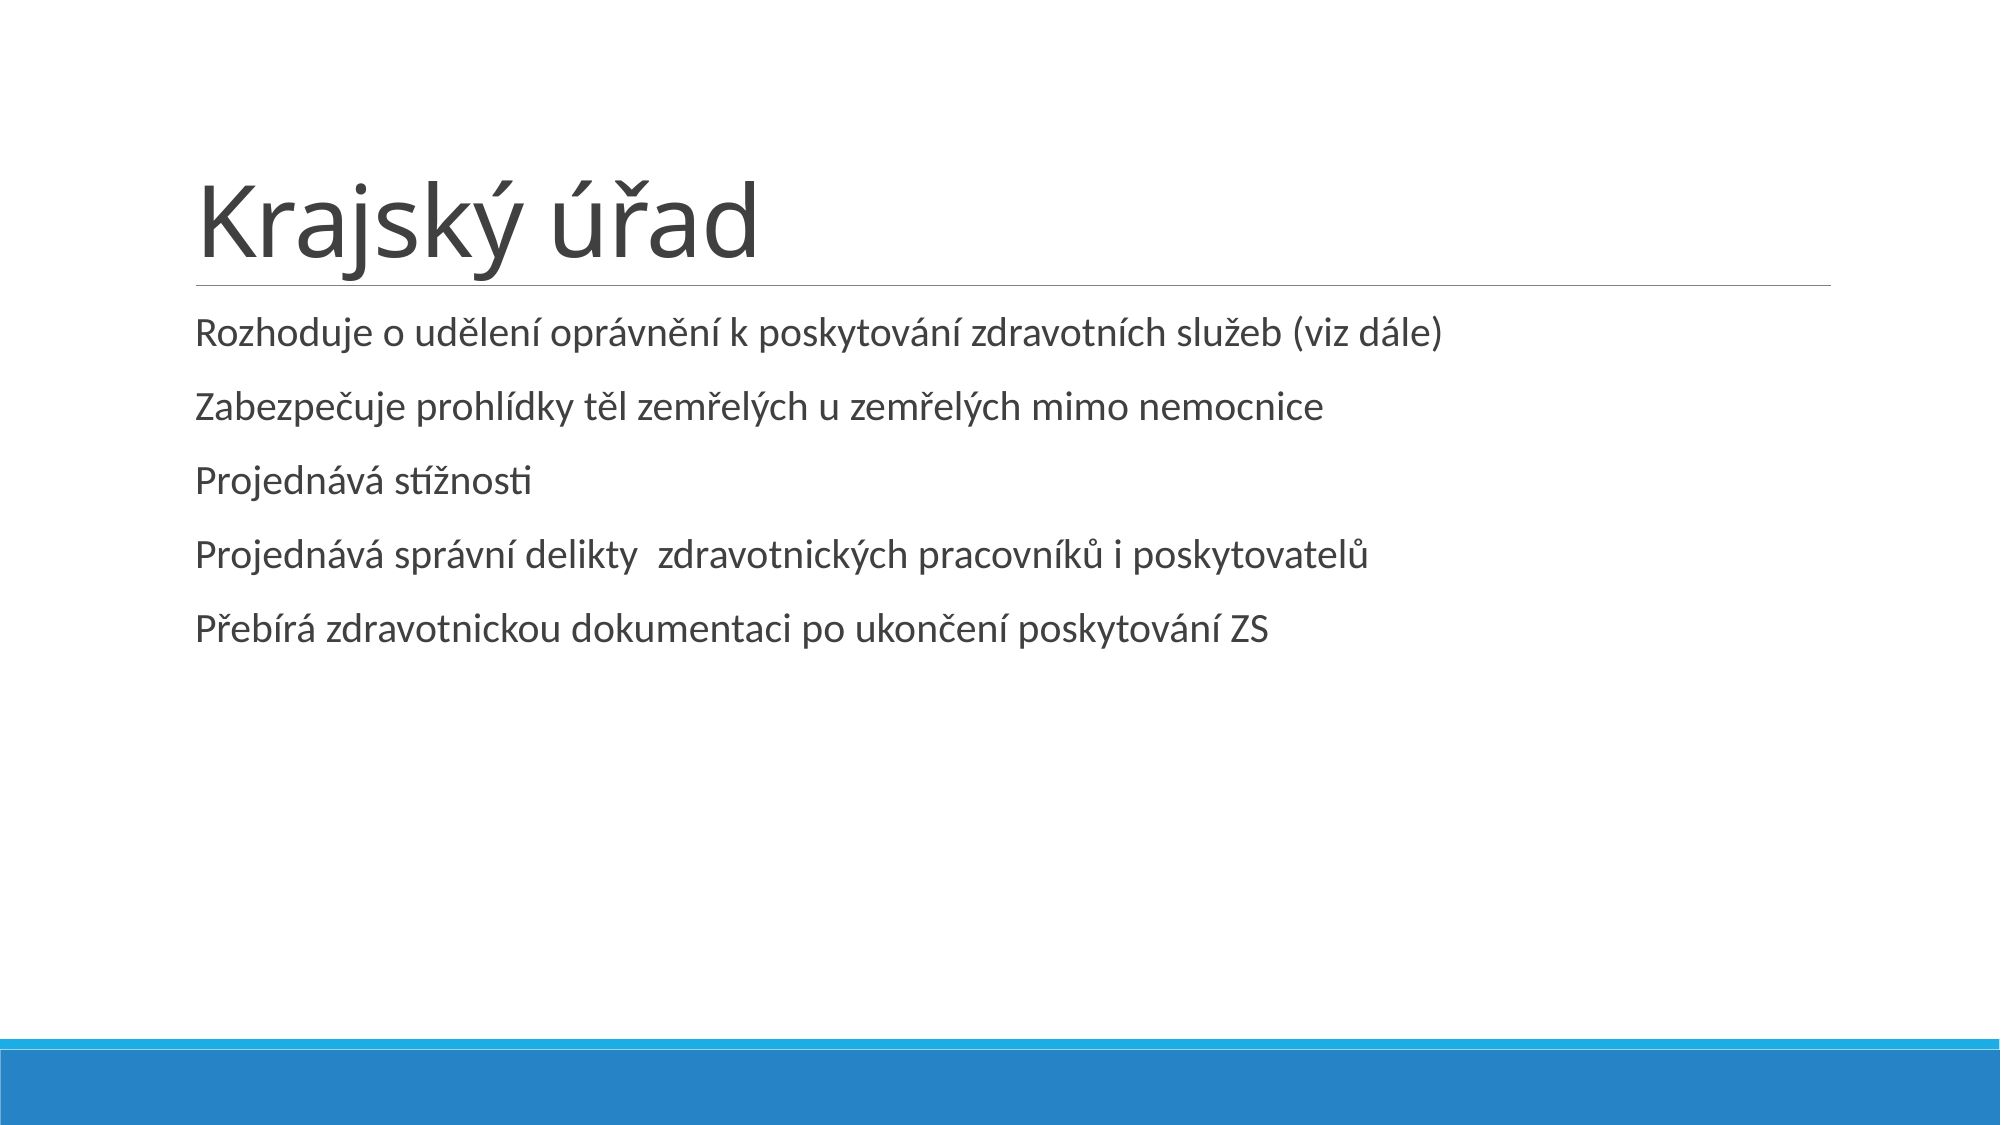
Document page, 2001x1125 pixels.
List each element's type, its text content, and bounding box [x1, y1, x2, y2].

list Rozhoduje o udělení oprávnění k poskytování zdravotních služeb (viz dále) Zabezpečuje prohlídky těl zemřelých u zemřelých mimo nemocnice Projednává stížnosti Projednává správní delikty zdravotnických pracovníků i poskytovatelů Přebírá zdravotnickou dokumentaci po ukončení poskytování ZS [180, 302, 1830, 963]
title Krajský úřad [180, 47, 1830, 285]
